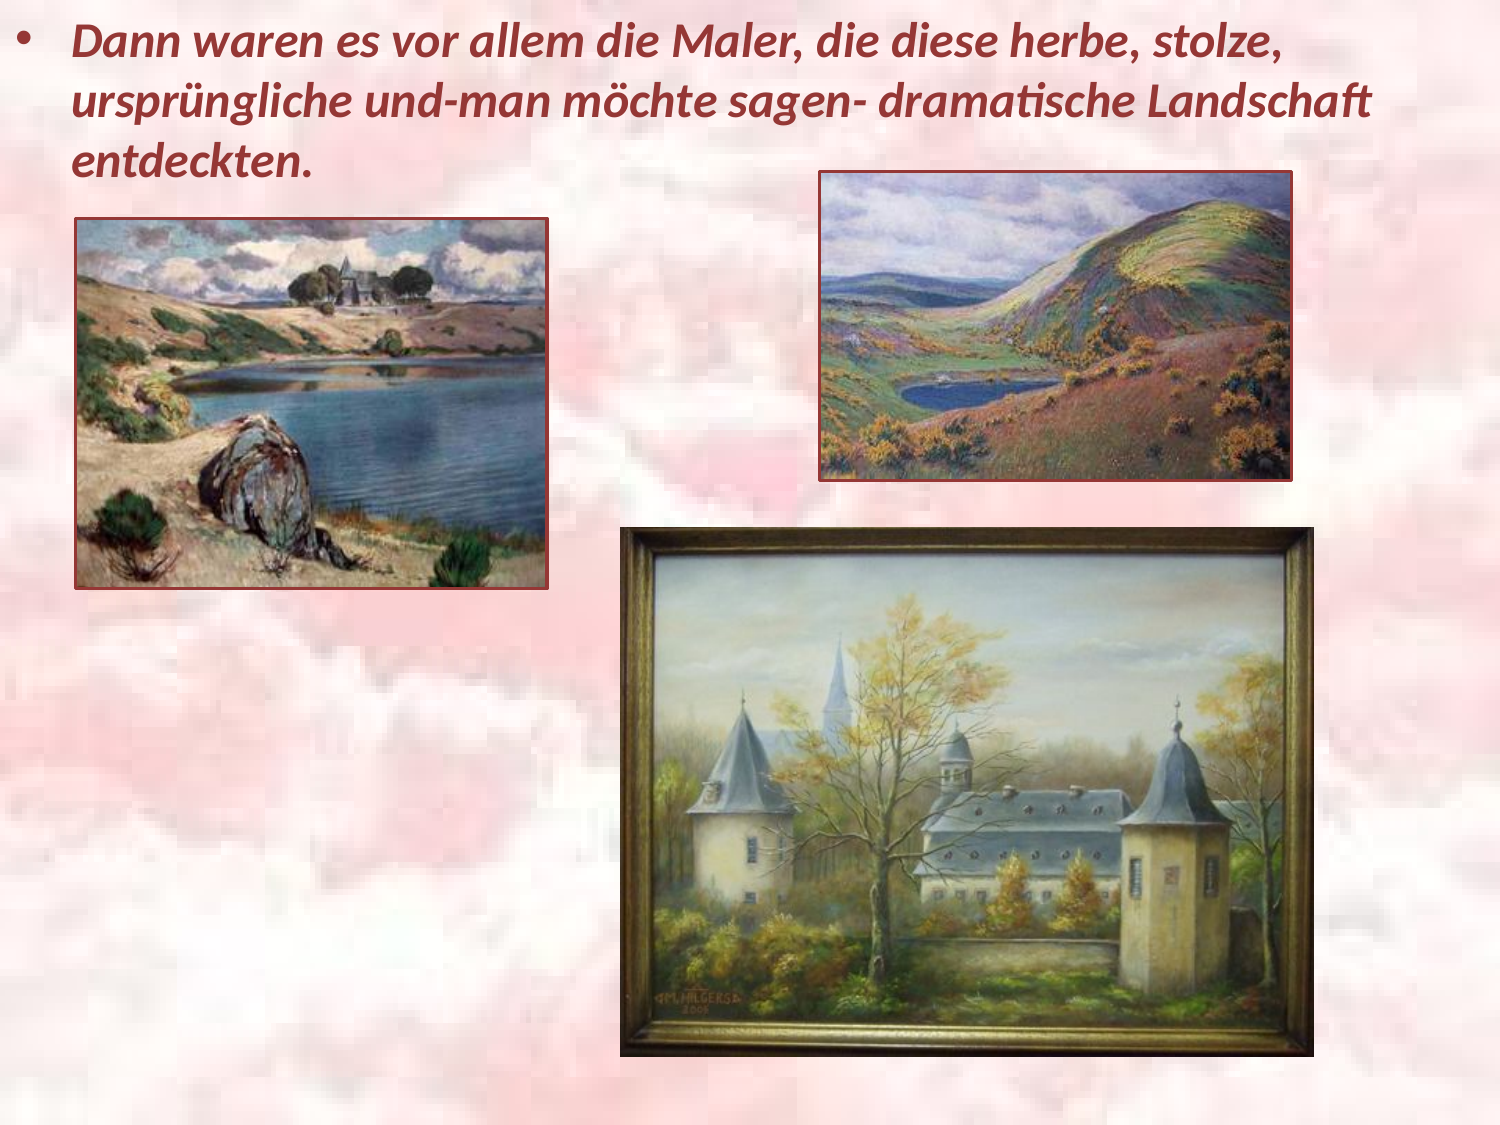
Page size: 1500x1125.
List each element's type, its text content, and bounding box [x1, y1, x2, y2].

picture [76, 219, 546, 588]
list Dann waren es vor allem die Maler, die diese herbe, stolze, ursprüngliche und-man möchte sagen- dramatische Landschaft entdeckten. [0, 0, 1500, 1125]
picture [820, 172, 1290, 480]
picture [619, 526, 1315, 1057]
